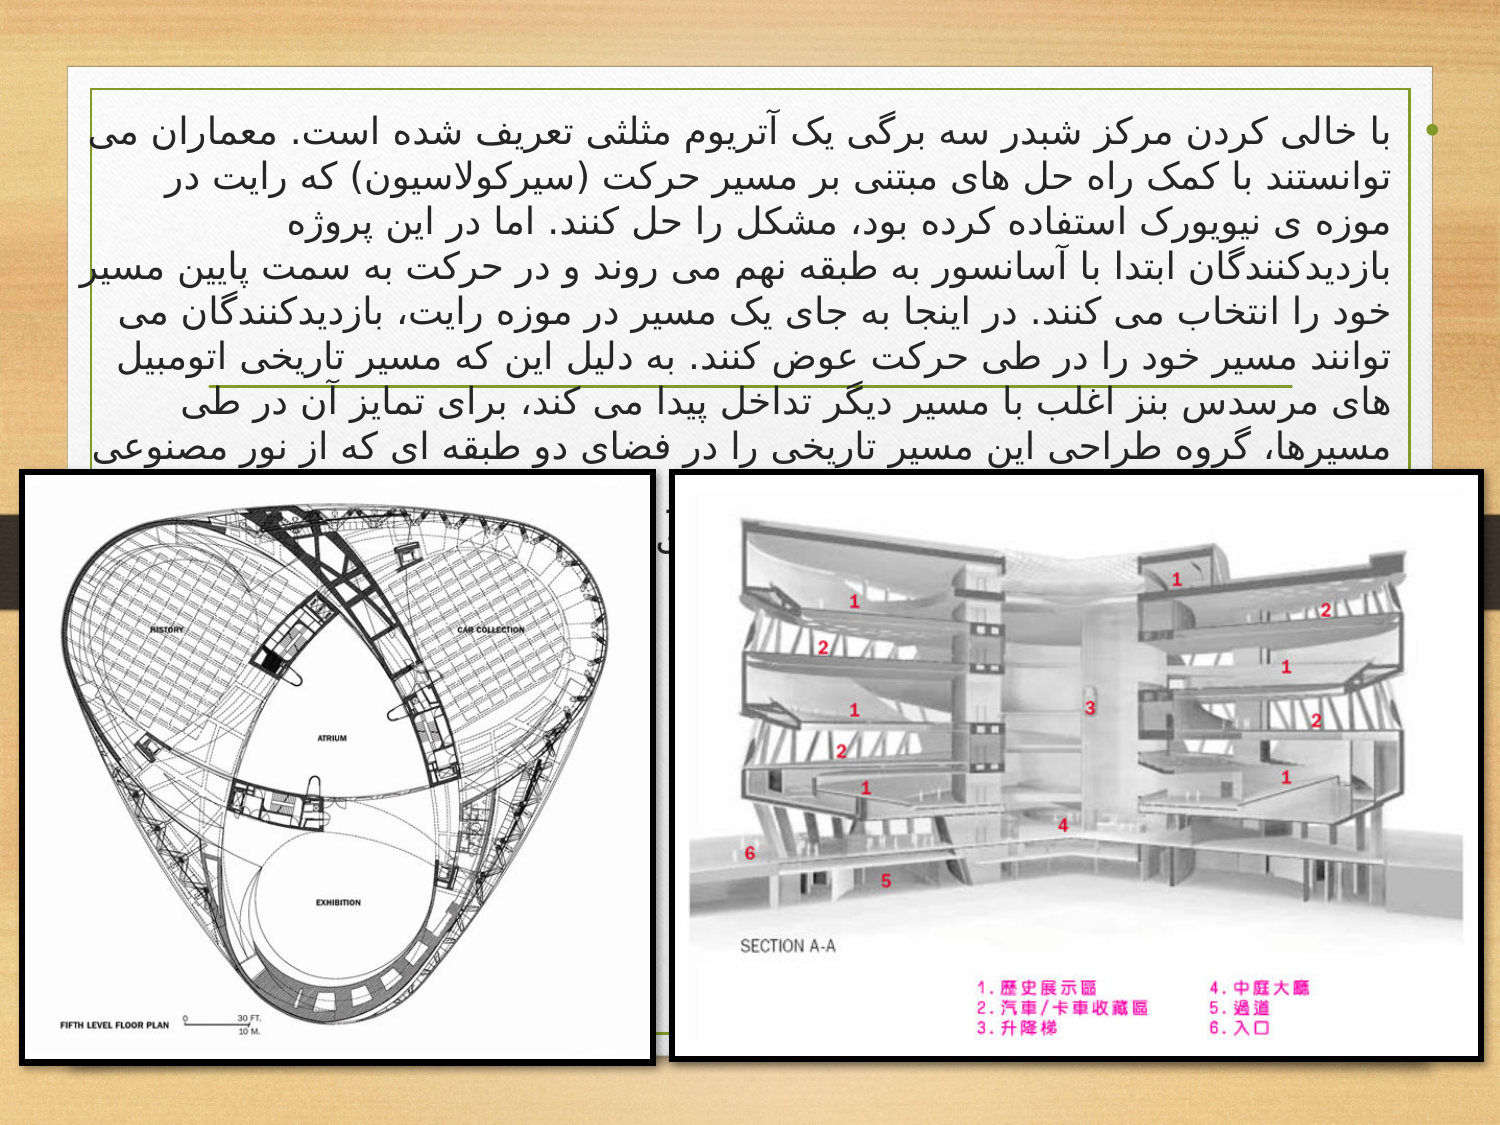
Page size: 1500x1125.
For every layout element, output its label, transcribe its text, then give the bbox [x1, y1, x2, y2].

picture [0, 0, 1500, 1125]
list با خالی کردن مرکز شبدر سه برگی یک آتریوم مثلثی تعریف شده است. معماران می توانستند با کمک راه حل های مبتنی بر مسیر حرکت (سیرکولاسیون) که رایت در موزه ی نیویورک استفاده کرده بود، مشکل را حل کنند. اما در این پروژه بازدیدکنندگان ابتدا با آسانسور به طبقه نهم می روند و در حرکت به سمت پایین مسیر خود را انتخاب می کنند. در اینجا به جای یک مسیر در موزه رایت، بازدیدکنندگان می توانند مسیر خود را در طی حرکت عوض کنند. به دلیل این که مسیر تاریخی اتومبیل های مرسدس بنز اغلب با مسیر دیگر تداخل پیدا می کند، برای تمایز آن در طی مسیرها، گروه طراحی این مسیر تاریخی را در فضای دو طبقه ای که از نور مصنوعی بهره مند است، طراحی کرد؛ در حالی که مسیر دیگر شامل فضاهای یک طبقه ای با دیدهای پانوراما می باشد، که به وسیله دیوارهای شیشه ای منحنی به وجود می آیند. [62, 99, 1455, 477]
